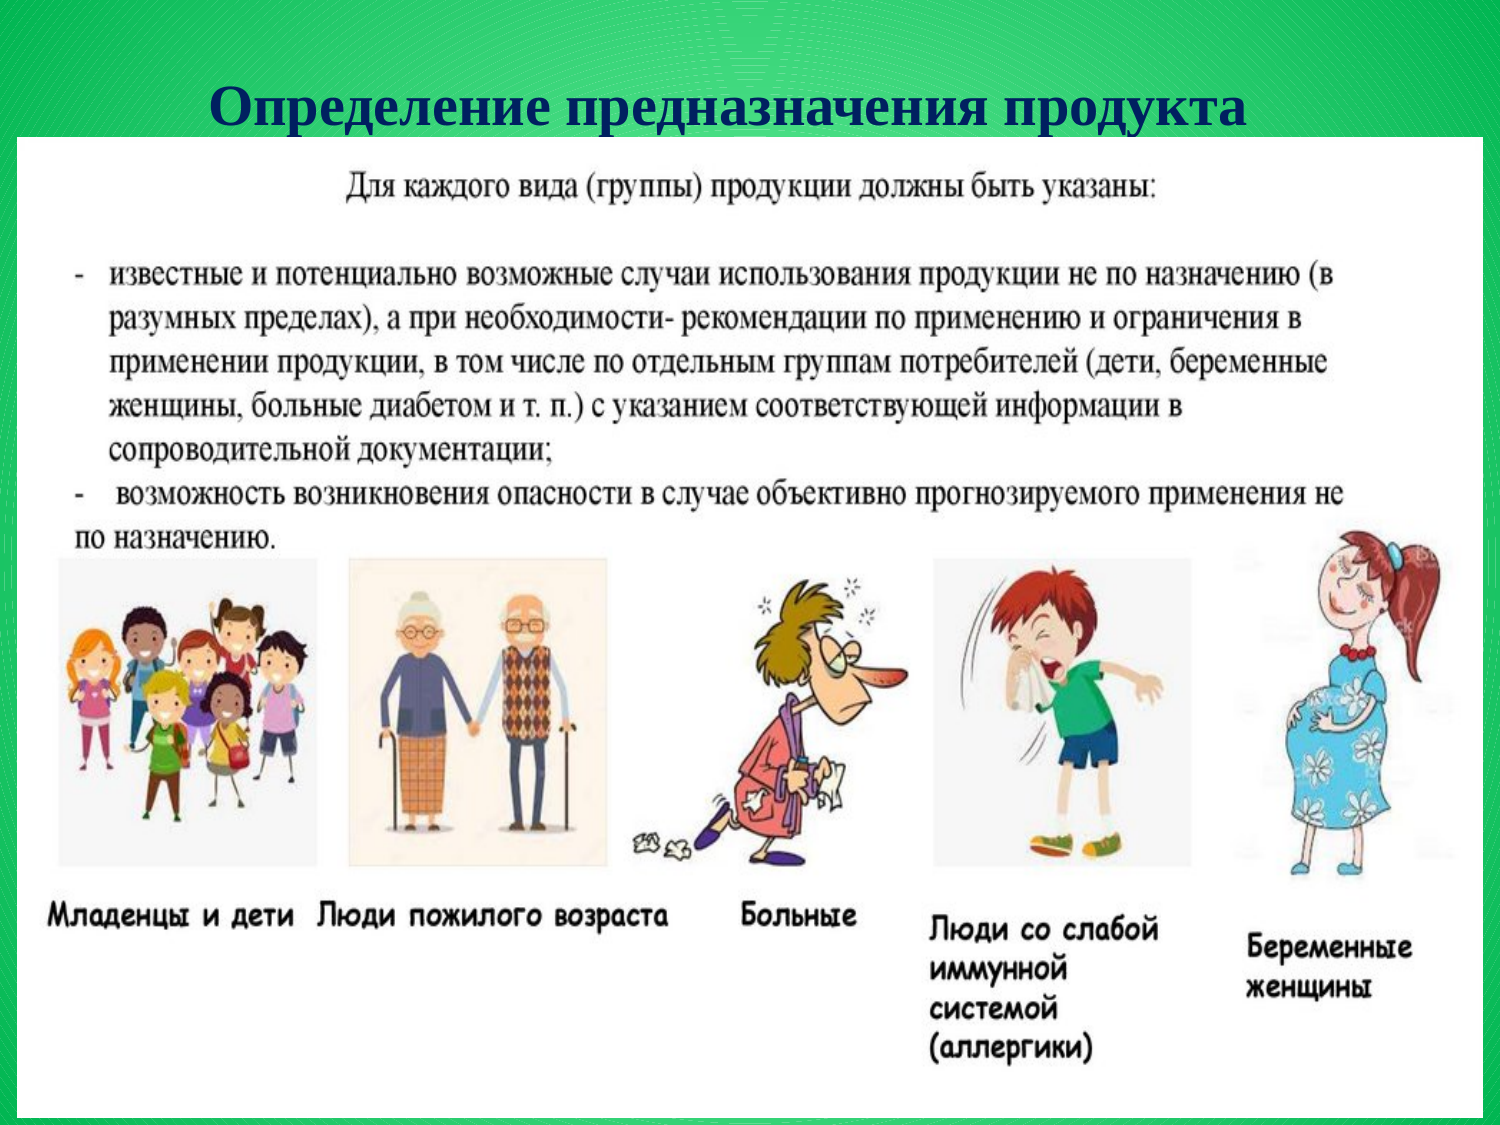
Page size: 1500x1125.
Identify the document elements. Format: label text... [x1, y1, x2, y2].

title Определение предназначения продукта [53, 54, 1404, 135]
picture [17, 136, 1483, 1118]
